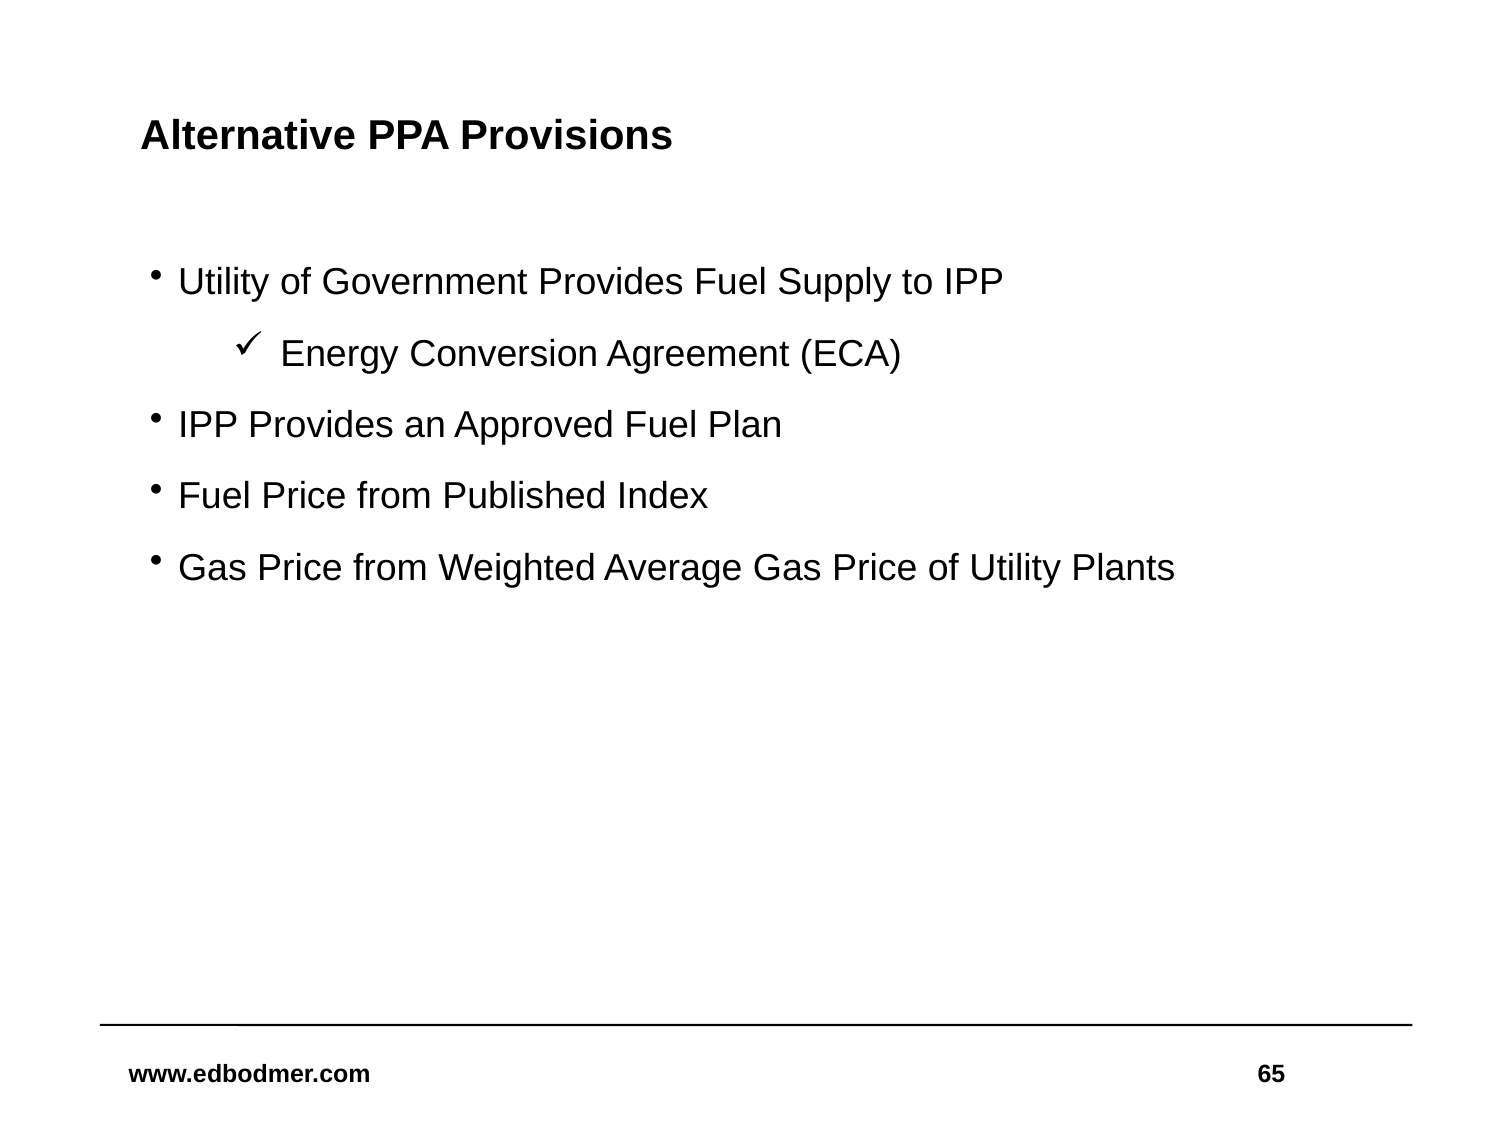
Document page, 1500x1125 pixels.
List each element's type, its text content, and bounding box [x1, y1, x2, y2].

title Alternative PPA Provisions [125, 99, 1288, 225]
list Utility of Government Provides Fuel Supply to IPP Energy Conversion Agreement (ECA) IPP Provides an Approved Fuel Plan Fuel Price from Published Index Gas Price from Weighted Average Gas Price of Utility Plants [125, 249, 1375, 1000]
